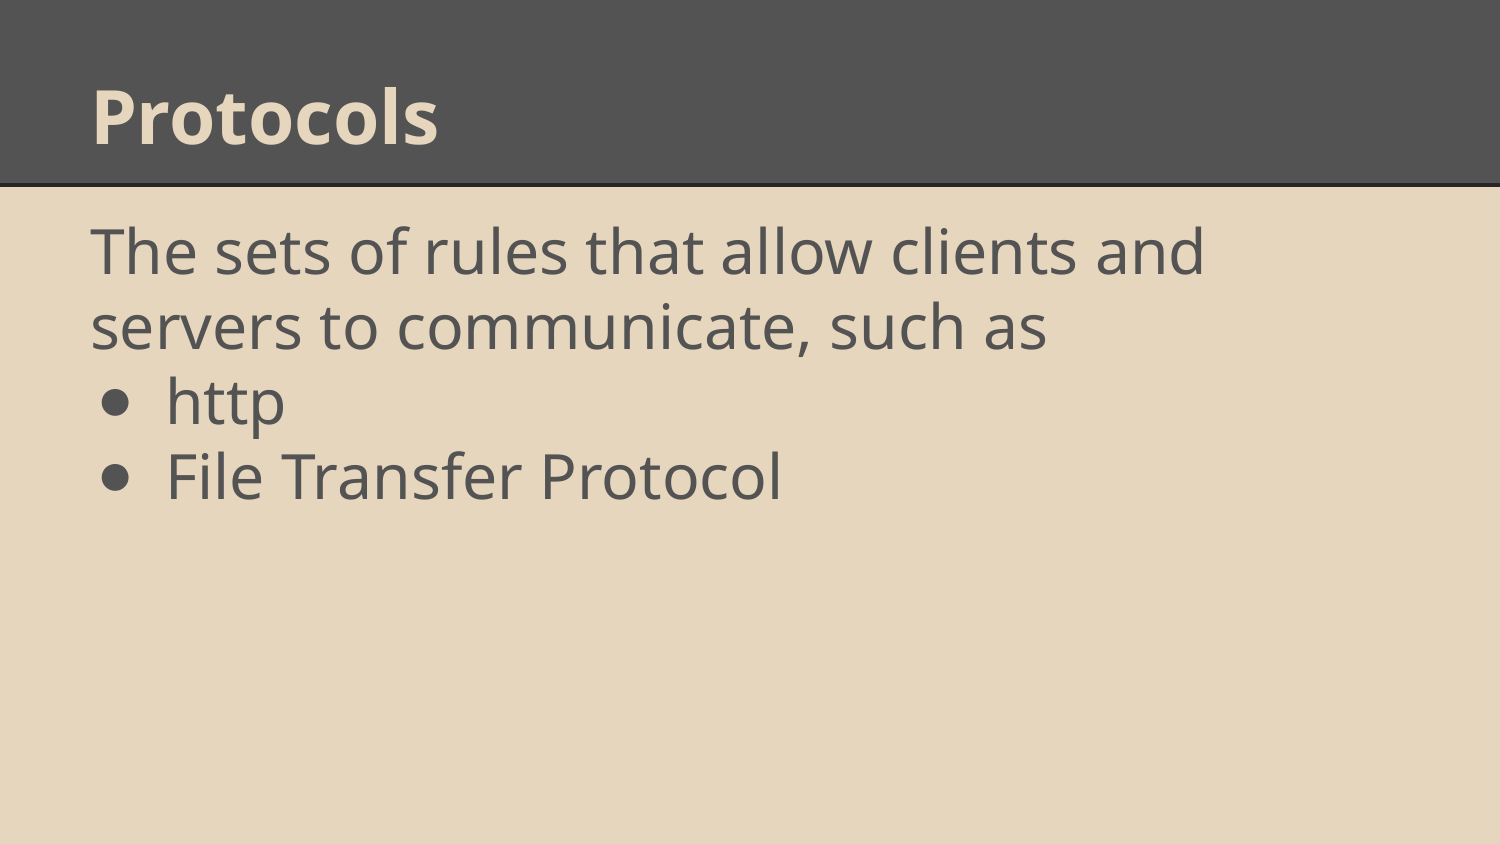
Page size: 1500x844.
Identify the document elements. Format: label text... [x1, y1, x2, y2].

title Protocols [75, 33, 1425, 175]
list The sets of rules that allow clients and servers to communicate, such as http File Transfer Protocol [75, 196, 1425, 808]
